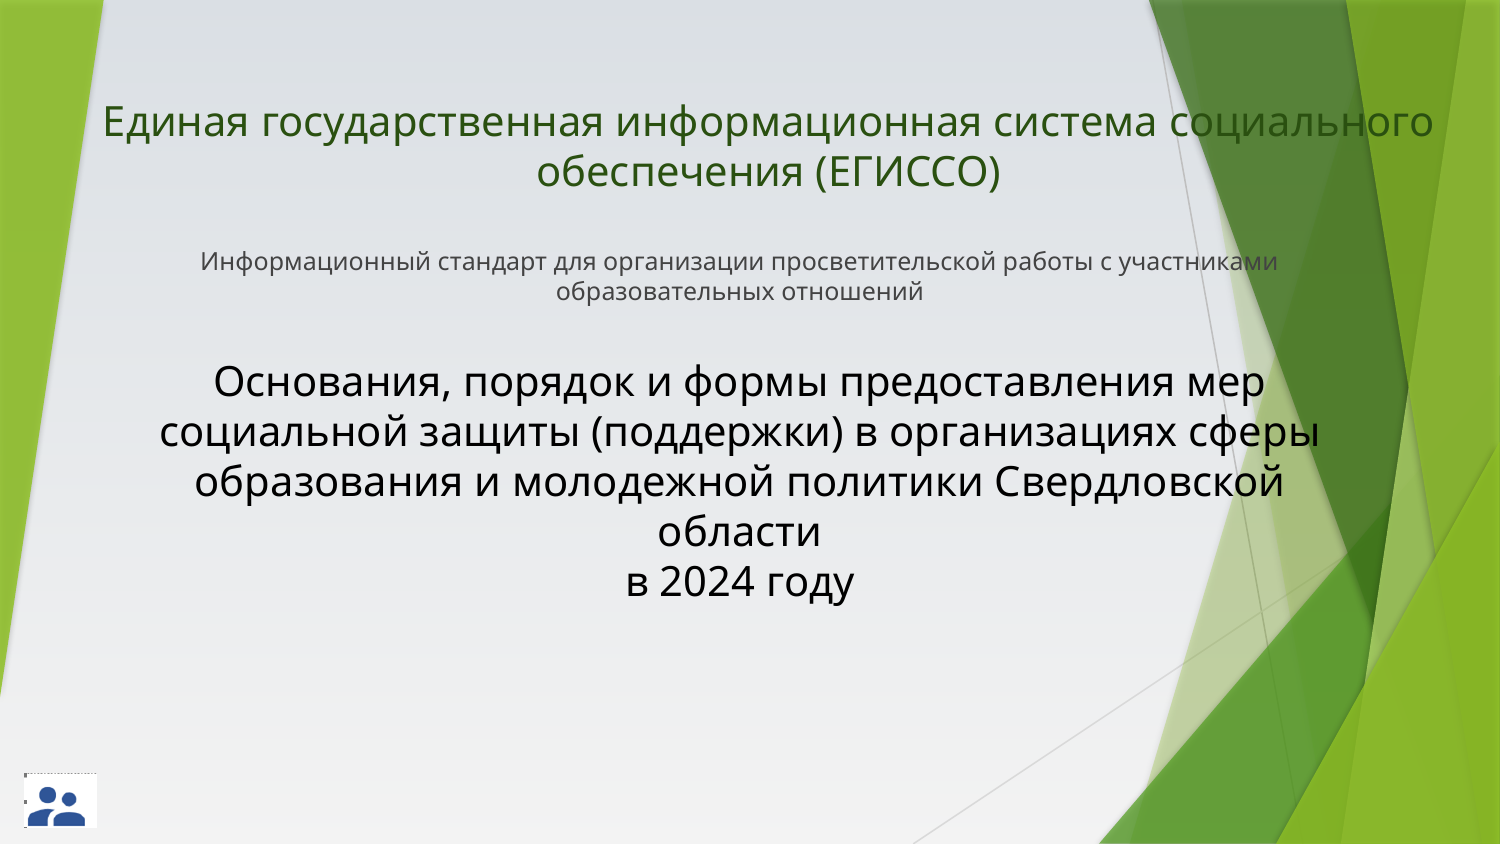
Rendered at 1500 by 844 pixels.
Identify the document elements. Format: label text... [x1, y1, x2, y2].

picture [24, 772, 98, 829]
text_box Информационный стандарт для организации просветительской работы с участниками образовательных отношений Основания, порядок и формы предоставления мер социальной защиты (поддержки) в организациях сферы образования и молодежной политики Свердловской области в 2024 году [96, 254, 1384, 597]
title Единая государственная информационная система социального обеспечения (ЕГИССО) [75, 86, 1462, 203]
